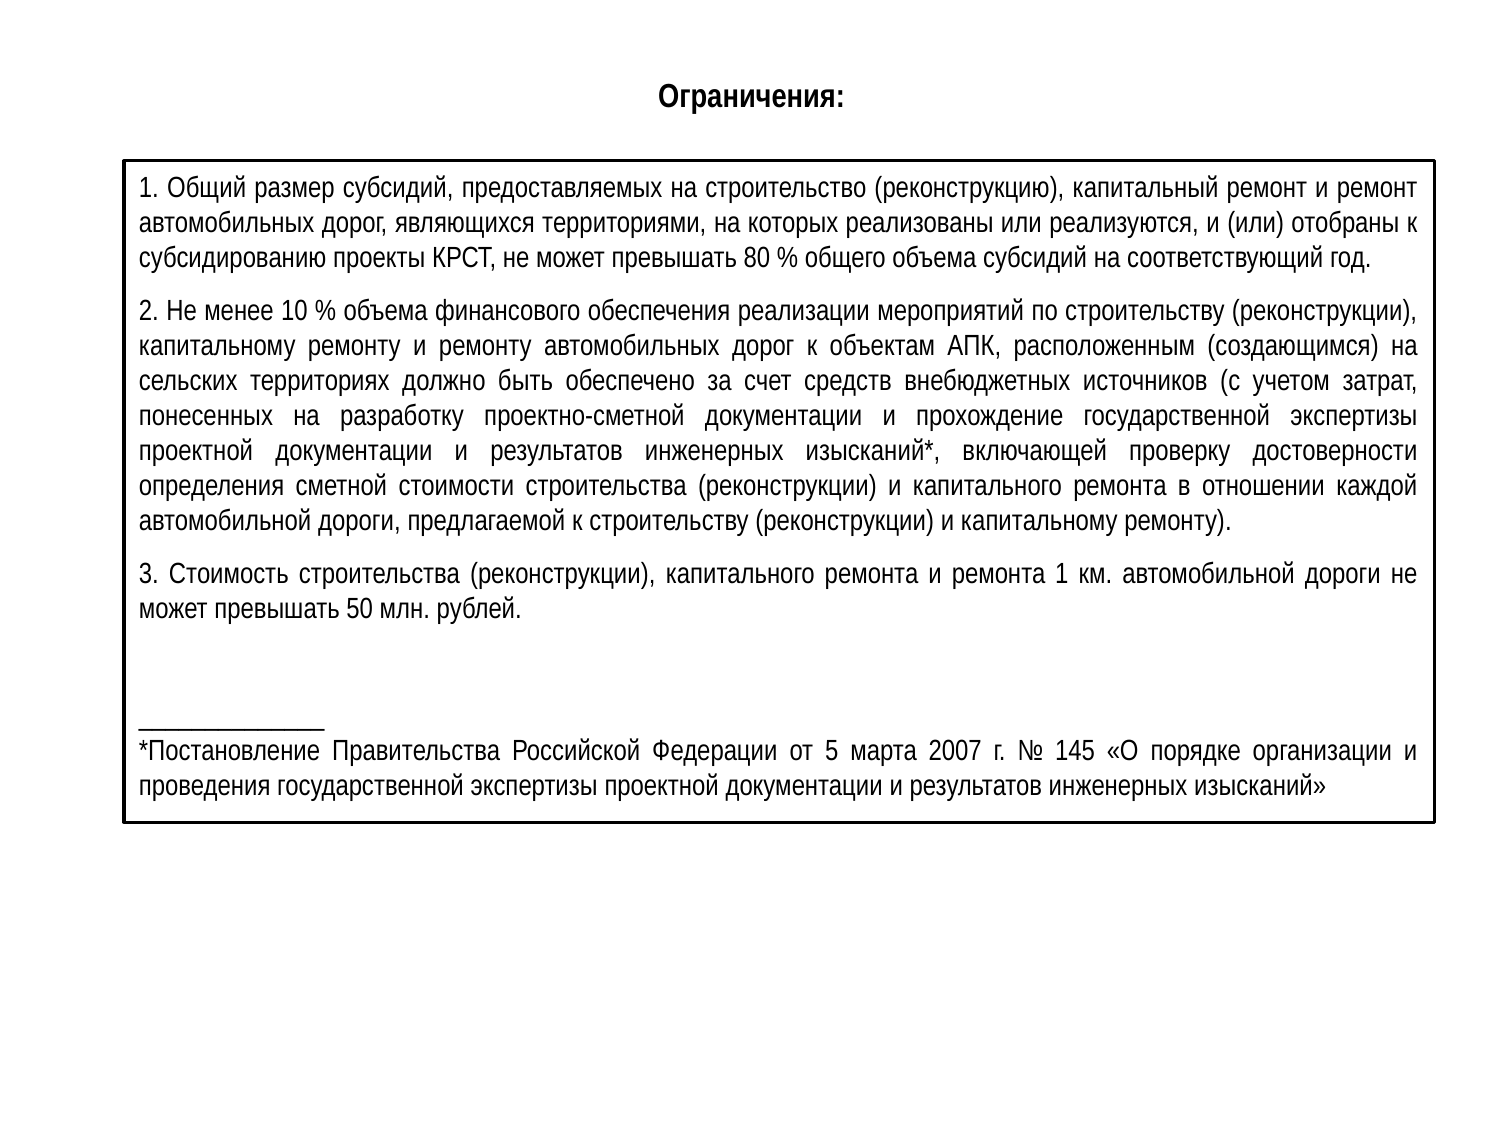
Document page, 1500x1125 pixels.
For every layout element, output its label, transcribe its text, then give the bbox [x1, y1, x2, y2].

title Ограничения: [76, 66, 1427, 135]
list 1. Общий размер субсидий, предоставляемых на строительство (реконструкцию), капитальный ремонт и ремонт автомобильных дорог, являющихся территориями, на которых реализованы или реализуются, и (или) отобраны к субсидированию проекты КРСТ, не может превышать 80 % общего объема субсидий на соответствующий год. 2. Не менее 10 % объема финансового обеспечения реализации мероприятий по строительству (реконструкции), капитальному ремонту и ремонту автомобильных дорог к объектам АПК, расположенным (создающимся) на сельских территориях должно быть обеспечено за счет средств внебюджетных источников (с учетом затрат, понесенных на разработку проектно-сметной документации и прохождение государственной экспертизы проектной документации и результатов инженерных изысканий*, включающей проверку достоверности определения сметной стоимости строительства (реконструкции) и капитального ремонта в отношении каждой автомобильной дороги, предлагаемой к строительству (реконструкции) и капитальному ремонту). 3. Стоимость строительства (реконструкции), капитального ремонта и ремонта 1 км. автомобильной дороги не может превышать 50 млн. рублей. ______________ *Постановление Правительства Российской Федерации от 5 марта 2007 г. № 145 «О порядке организации и проведения государственной экспертизы проектной документации и результатов инженерных изысканий» [123, 160, 1435, 823]
text_box [147, 751, 1430, 767]
